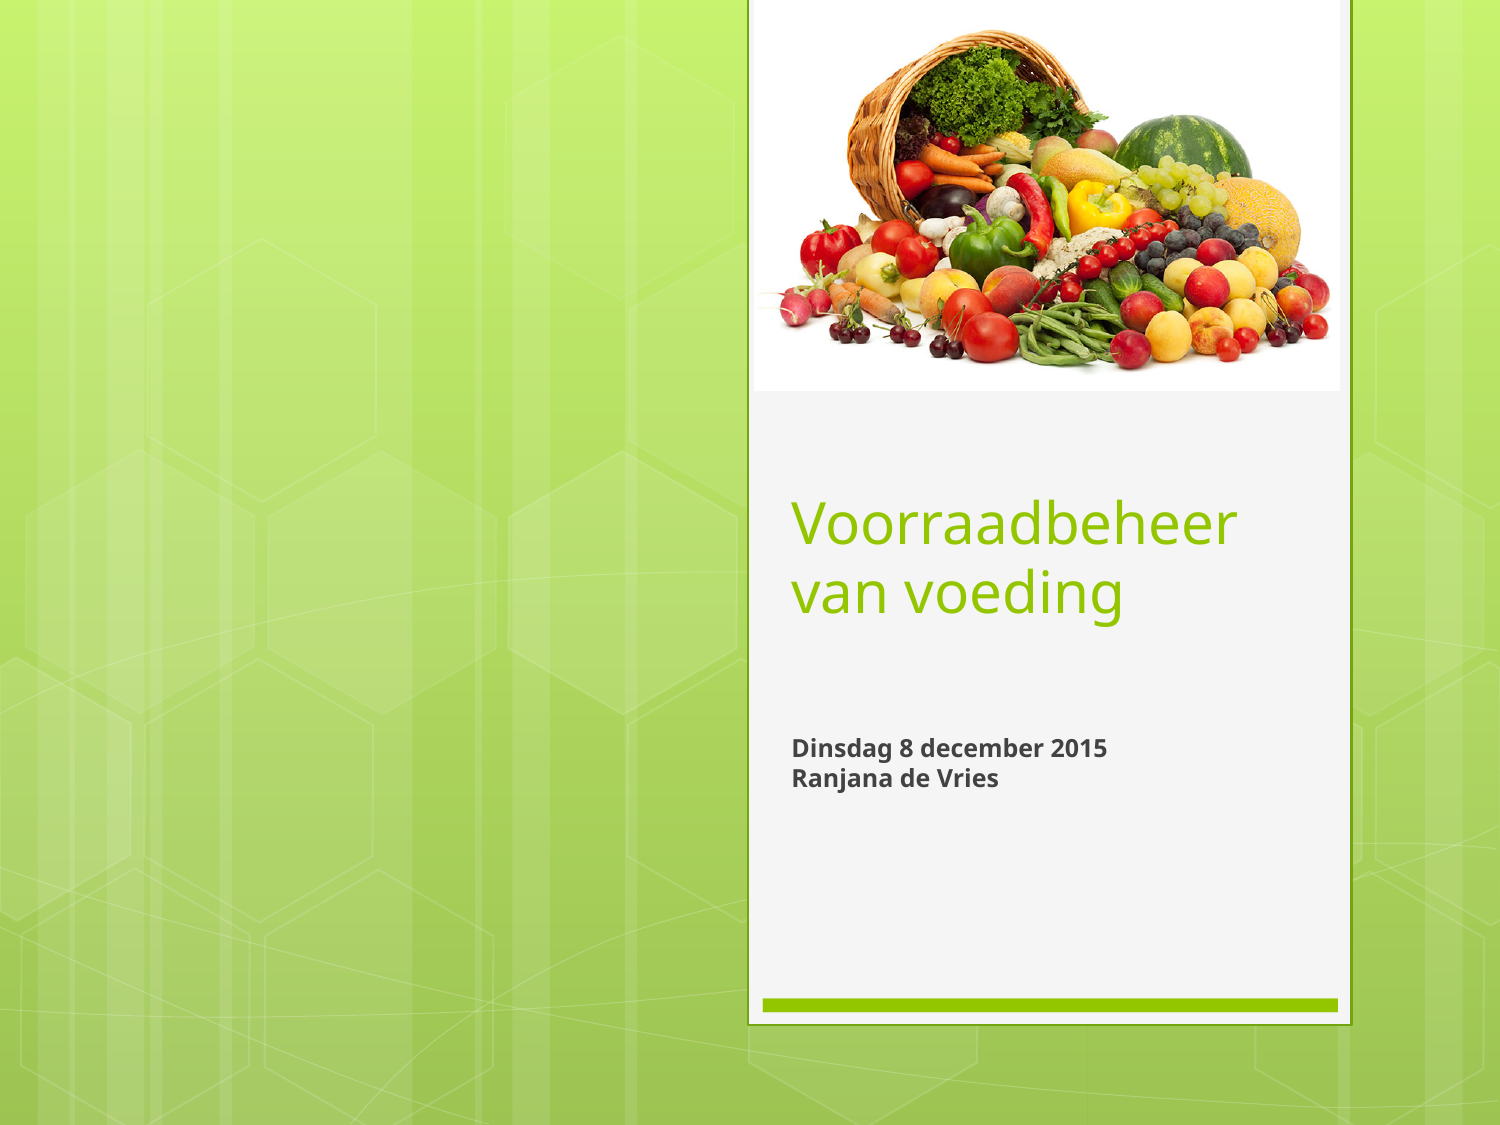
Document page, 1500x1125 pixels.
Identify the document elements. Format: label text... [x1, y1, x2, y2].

title Voorraadbeheer van voeding [776, 406, 1320, 634]
picture [753, 0, 1340, 391]
subtitle Dinsdag 8 december 2015 Ranjana de Vries [776, 725, 1320, 933]
